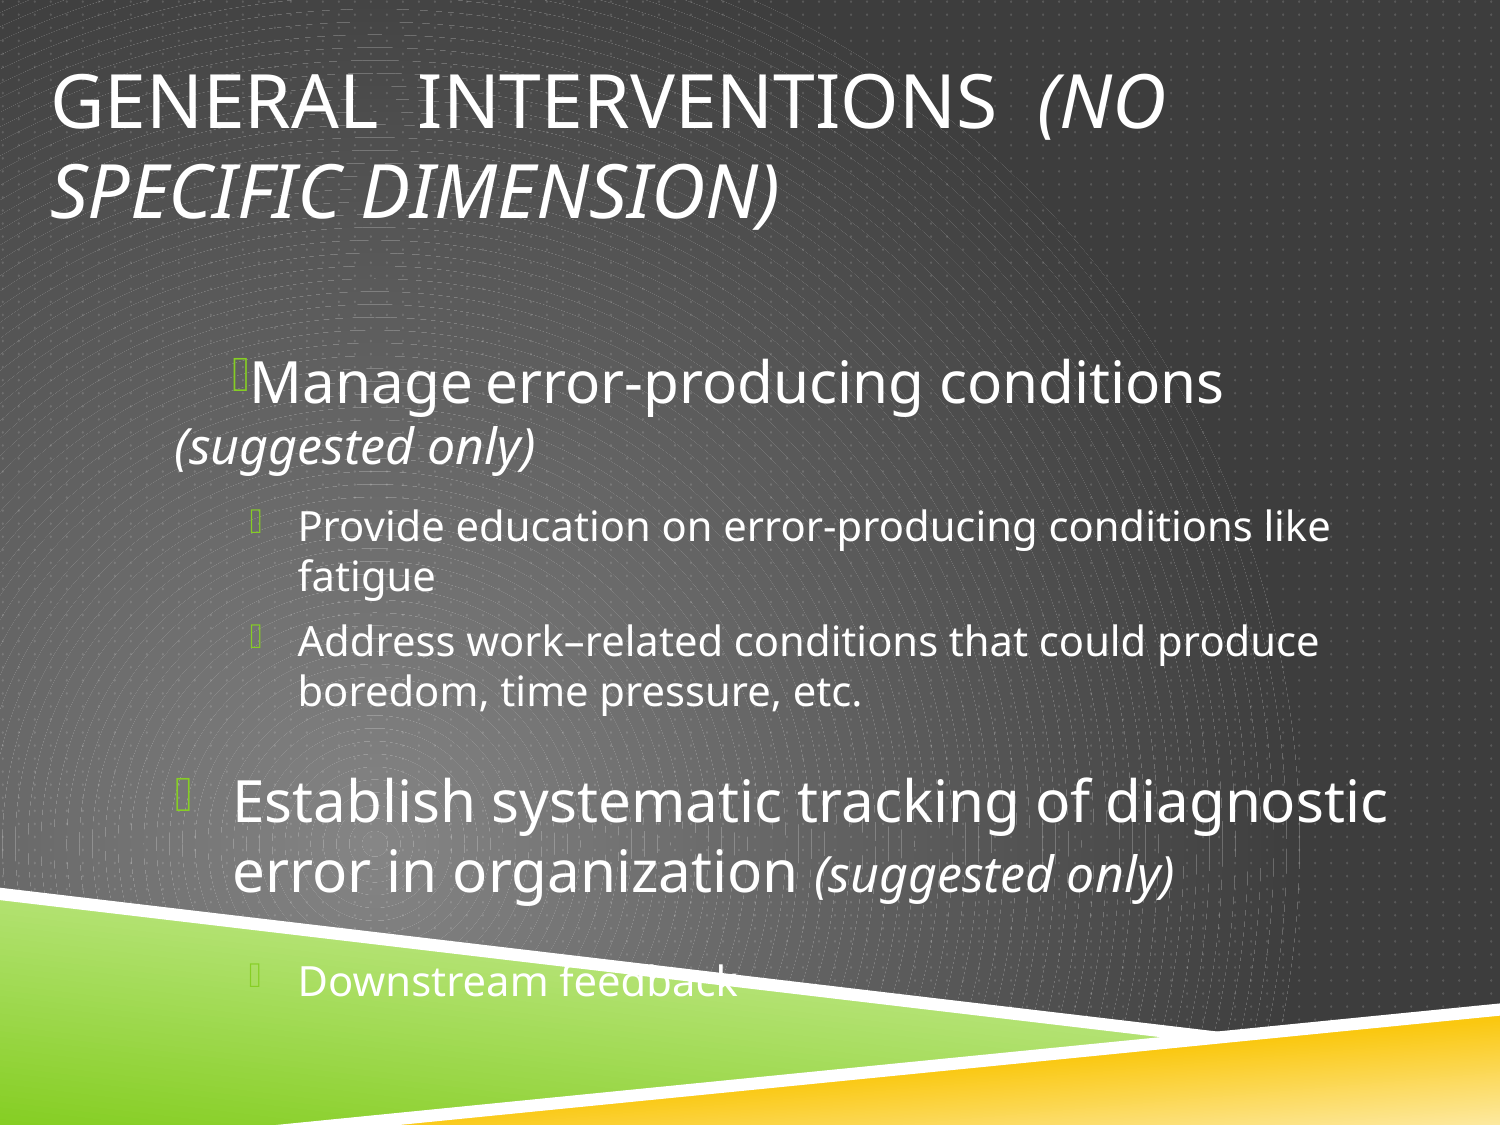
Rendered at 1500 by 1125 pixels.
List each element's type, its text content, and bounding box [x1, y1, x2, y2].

title GENERAL INTERVENTIONS (NO SPECIFIC DIMENSION) [50, 62, 1388, 226]
list Manage error-producing conditions (suggested only) Provide education on error-producing conditions like fatigue Address work–related conditions that could produce boredom, time pressure, etc. Establish systematic tracking of diagnostic error in organization (suggested only) Downstream feedback [174, 337, 1426, 1031]
